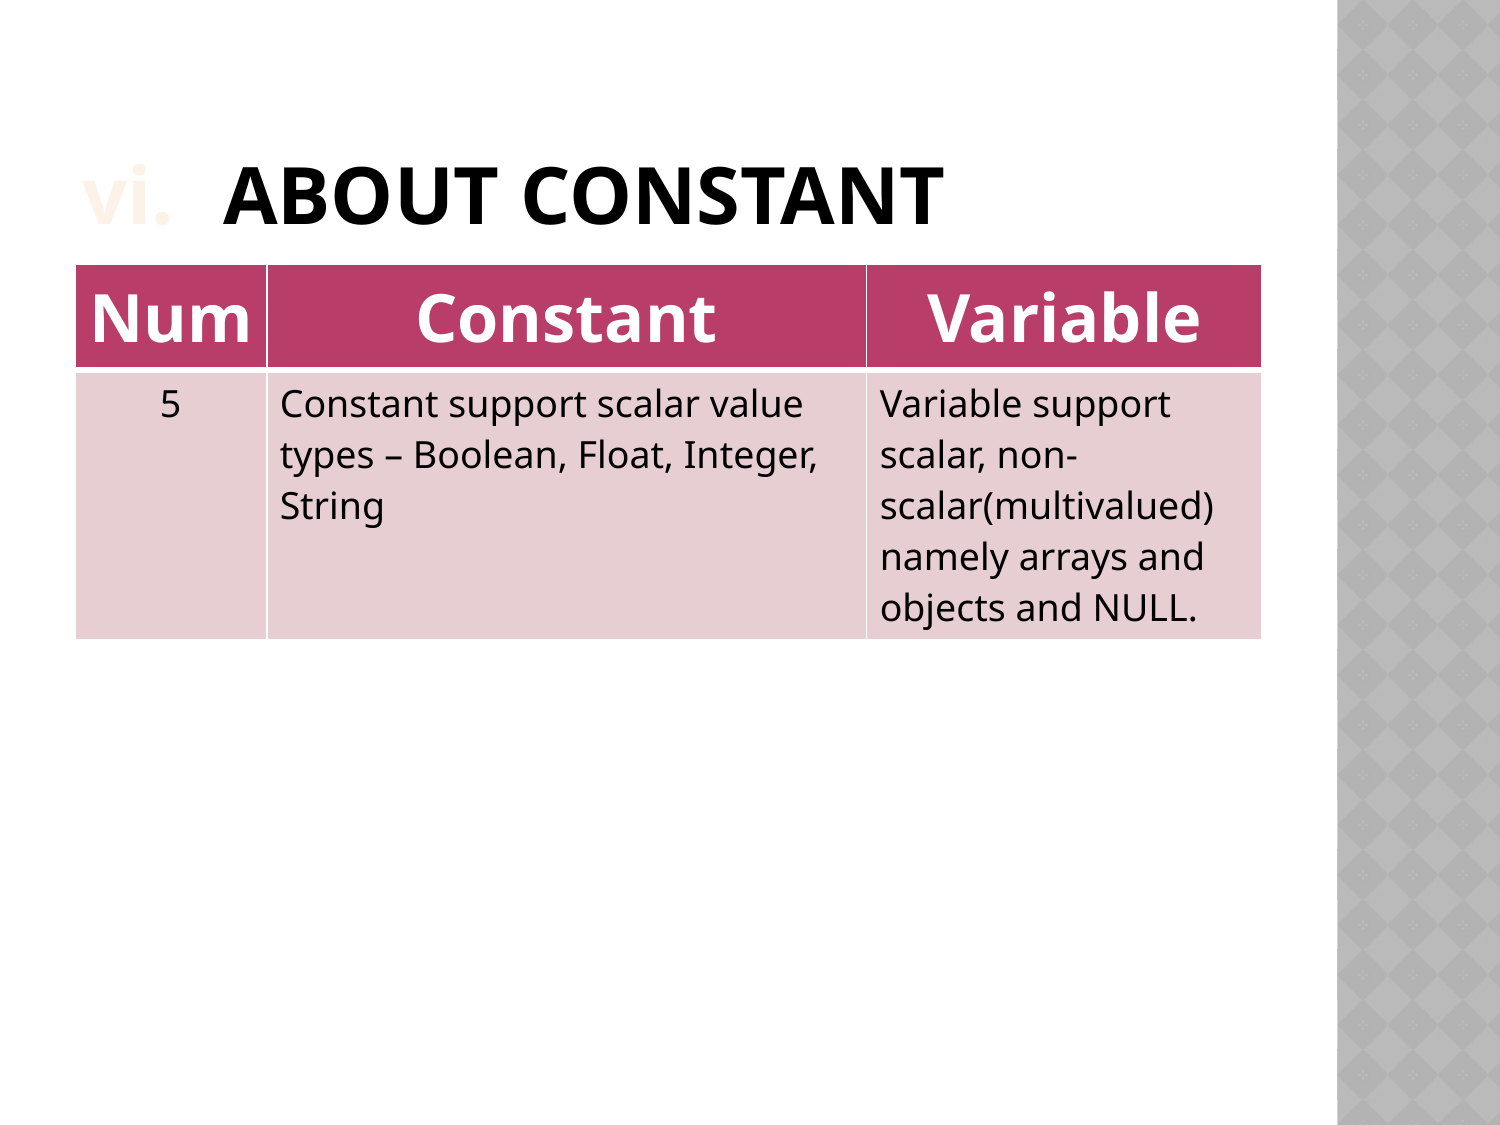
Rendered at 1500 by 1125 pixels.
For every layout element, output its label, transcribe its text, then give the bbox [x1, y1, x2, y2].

table_cell Constant support scalar value types – Boolean, Float, Integer, String [268, 373, 866, 639]
table_header Num [76, 265, 266, 367]
table_header Variable [867, 265, 1261, 367]
table_header Constant [268, 265, 866, 367]
title About Constant [75, 52, 1263, 240]
table_cell Variable support scalar, non-scalar(multivalued) namely arrays and objects and NULL. [867, 373, 1261, 639]
table_cell 5 [76, 373, 266, 639]
